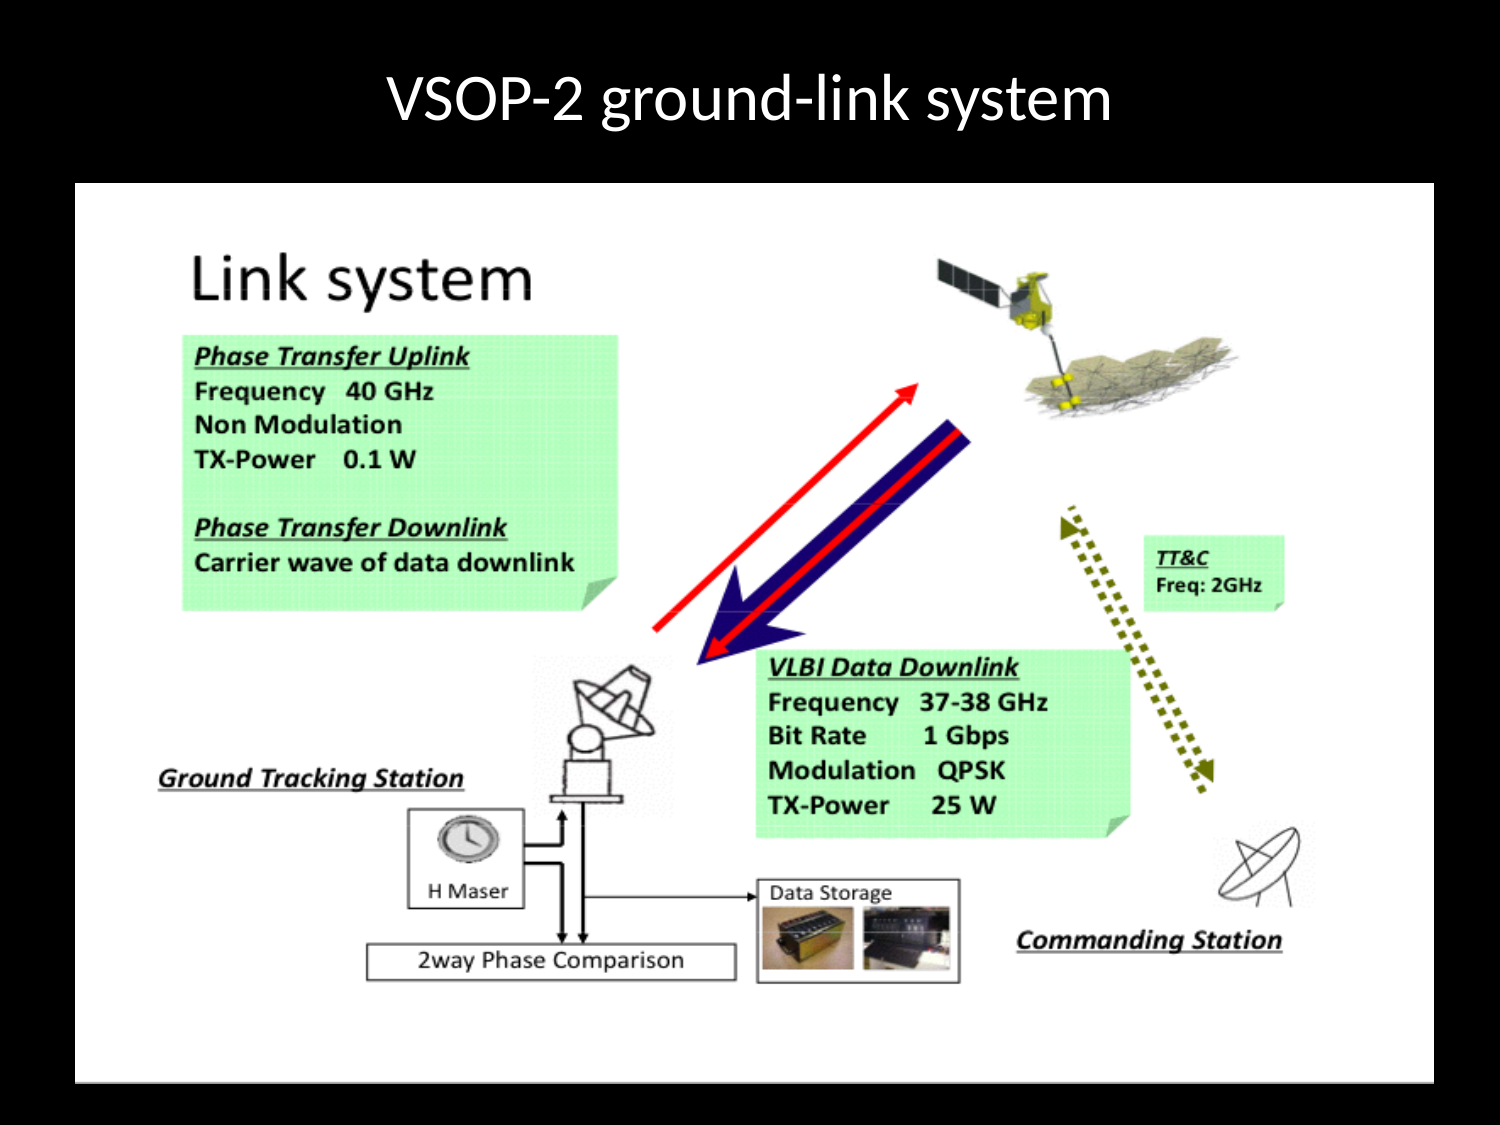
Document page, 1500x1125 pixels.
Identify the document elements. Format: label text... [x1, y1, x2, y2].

picture [74, 182, 1435, 1085]
title VSOP-2 ground-link system [75, 0, 1425, 181]
